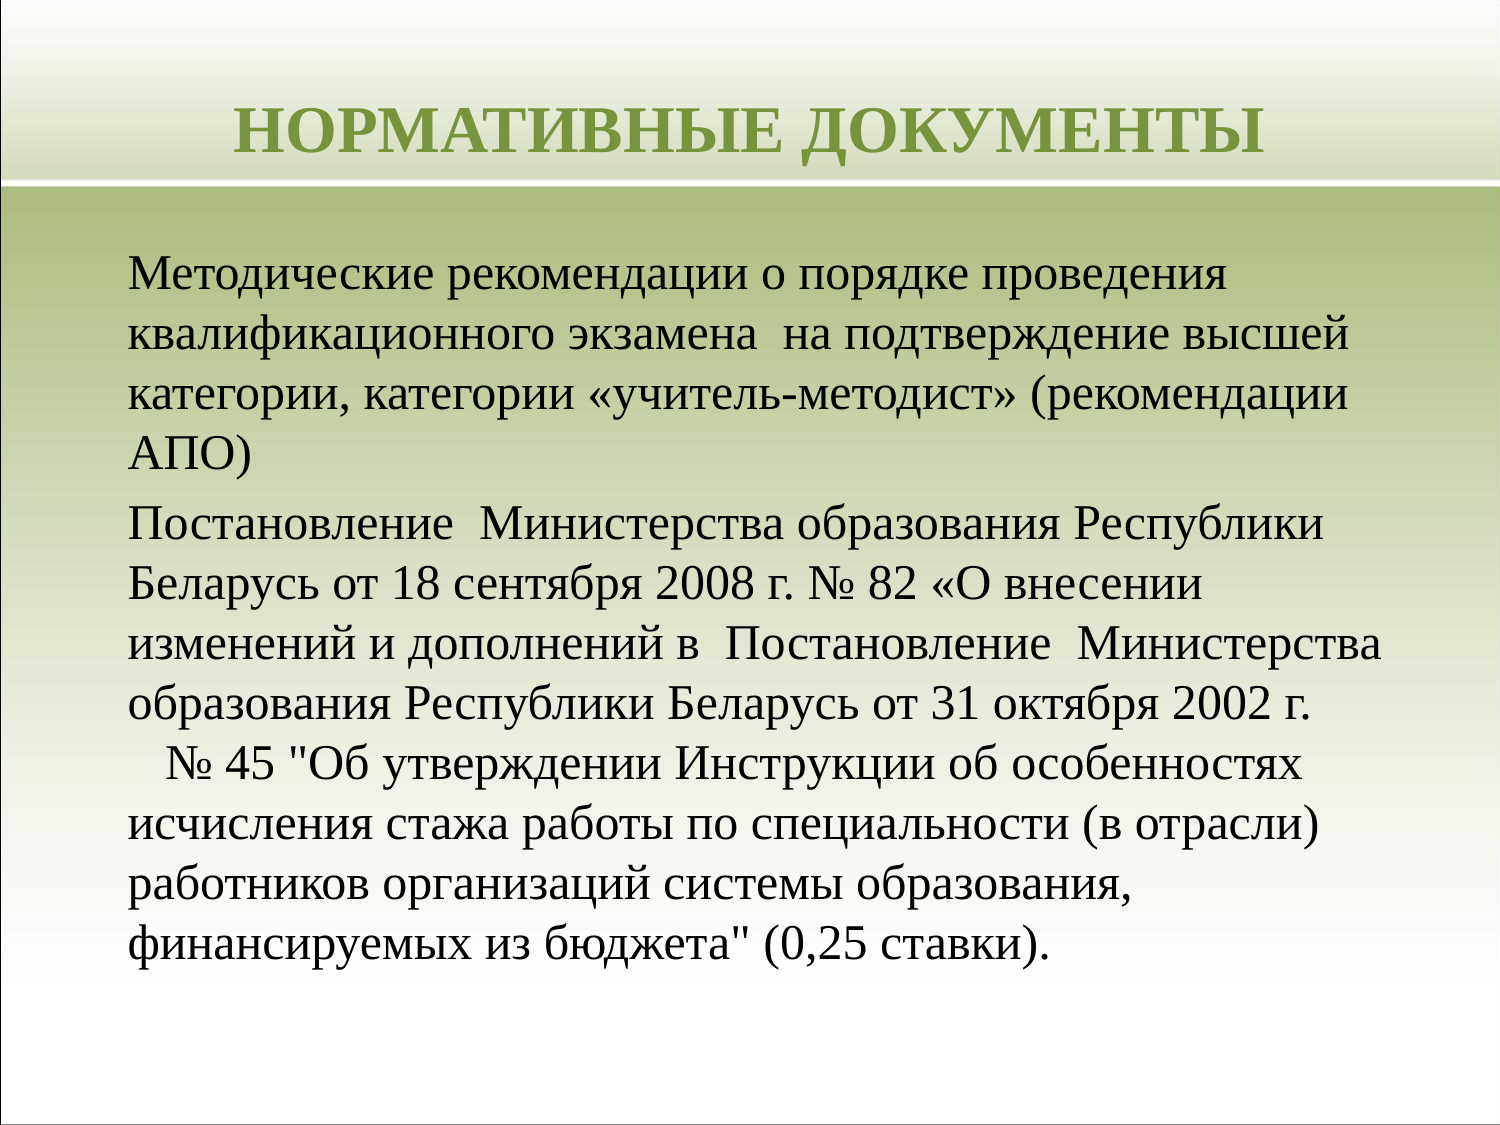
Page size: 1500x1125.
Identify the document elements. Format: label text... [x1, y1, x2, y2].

title НОРМАТИВНЫЕ ДОКУМЕНТЫ [112, 54, 1388, 197]
picture [0, 0, 1500, 1125]
list Методические рекомендации о порядке проведения квалификационного экзамена на подтверждение высшей категории, категории «учитель-методист» (рекомендации АПО) Постановление Министерства образования Республики Беларусь от 18 сентября 2008 г. № 82 «О внесении изменений и дополнений в Постановление Министерства образования Республики Беларусь от 31 октября 2002 г. № 45 "Об утверждении Инструкции об особенностях исчисления стажа работы по специальности (в отрасли) работников организаций системы образования, финансируемых из бюджета" (0,25 ставки). [112, 231, 1448, 1001]
